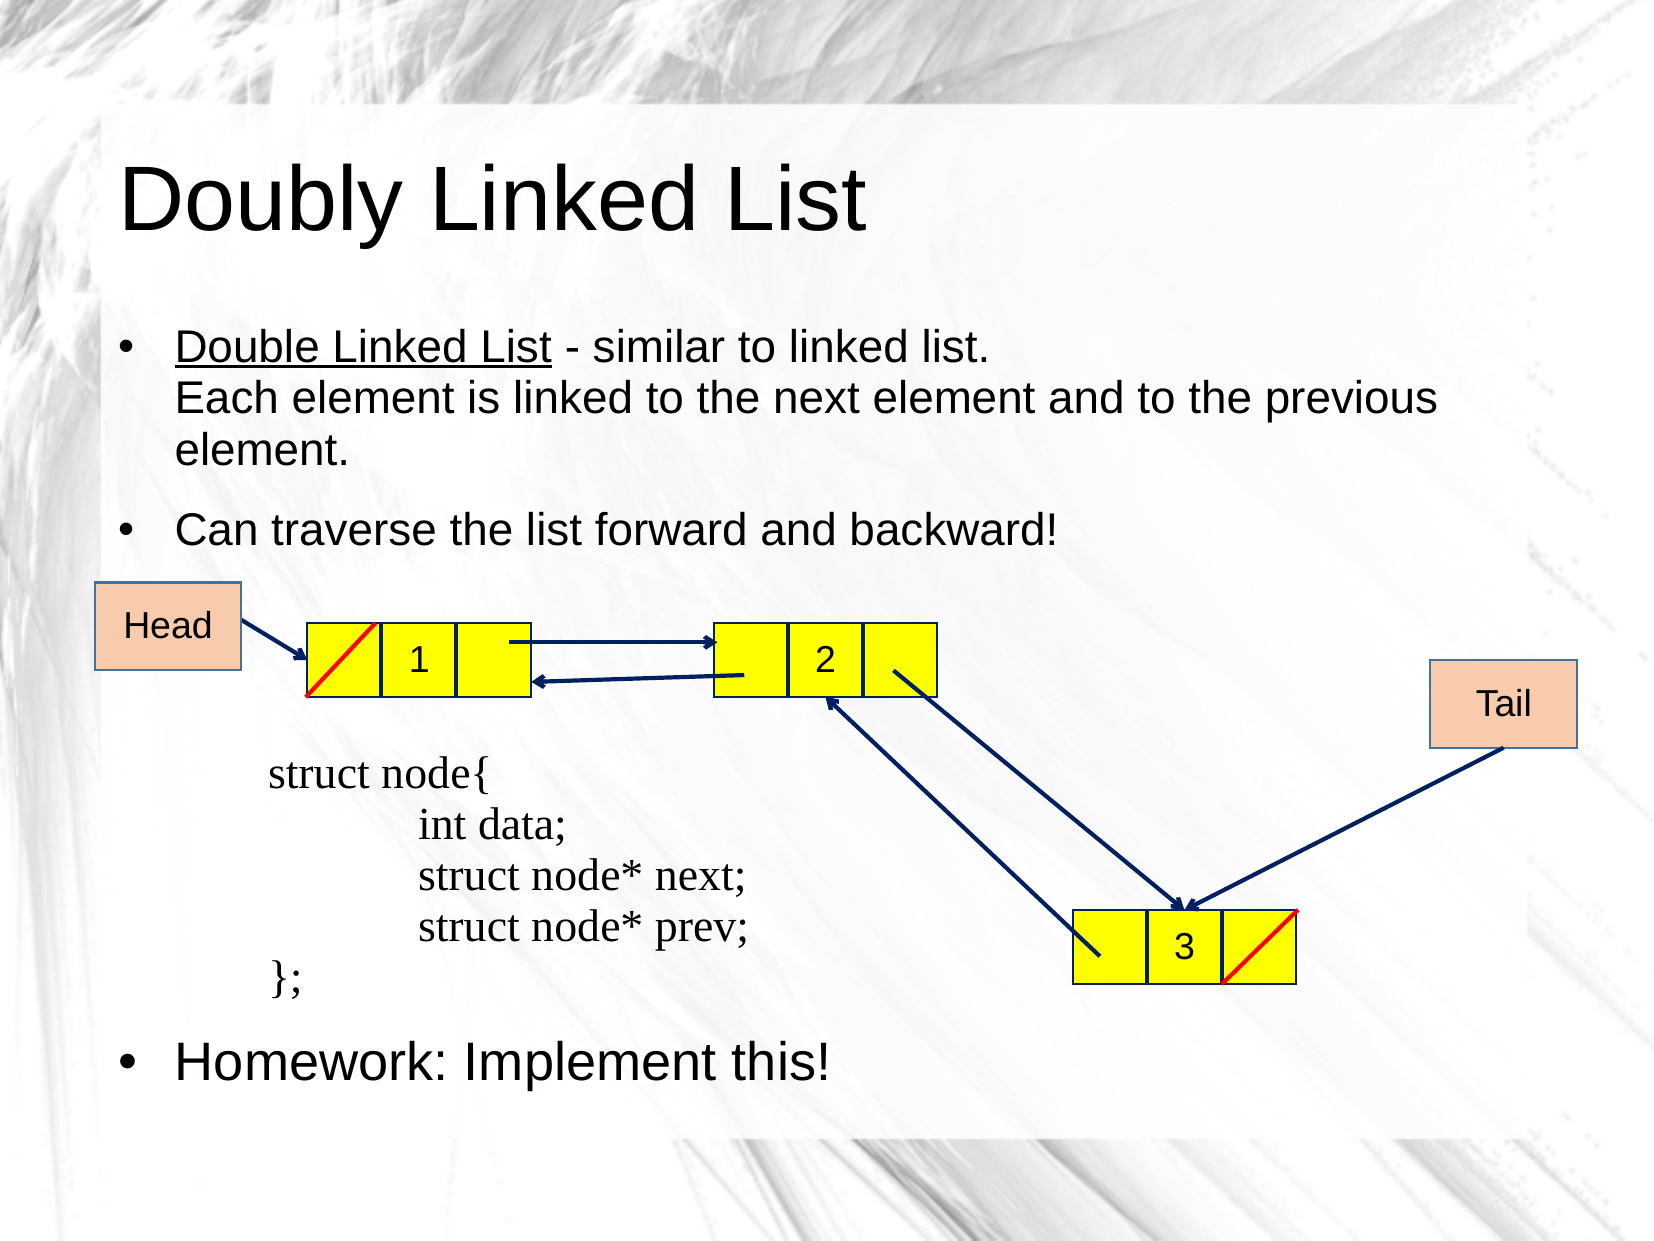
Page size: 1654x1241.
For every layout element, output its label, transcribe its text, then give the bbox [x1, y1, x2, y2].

text_box Tail [1430, 659, 1577, 748]
text_box Head [94, 582, 241, 671]
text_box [1221, 911, 1299, 985]
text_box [376, 622, 531, 698]
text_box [531, 675, 745, 682]
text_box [893, 670, 1185, 910]
list Double Linked List - similar to linked list. Each element is linked to the next element and to the previous element. Can traverse the list forward and backward! struct node{ int data; struct node* next; struct node* prev; }; Homework: Implement this! [118, 663, 1571, 1109]
picture [0, 0, 1654, 1241]
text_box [1072, 910, 1221, 985]
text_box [825, 696, 1100, 957]
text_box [713, 622, 938, 697]
title Doubly Linked List [118, 112, 1506, 281]
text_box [305, 622, 376, 698]
list Double Linked List - similar to linked list. Each element is linked to the next element and to the previous element. Can traverse the list forward and backward! struct node{ int data; struct node* next; struct node* prev; }; Homework: Implement this! [118, 319, 1571, 747]
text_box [1184, 747, 1504, 911]
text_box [240, 619, 314, 663]
